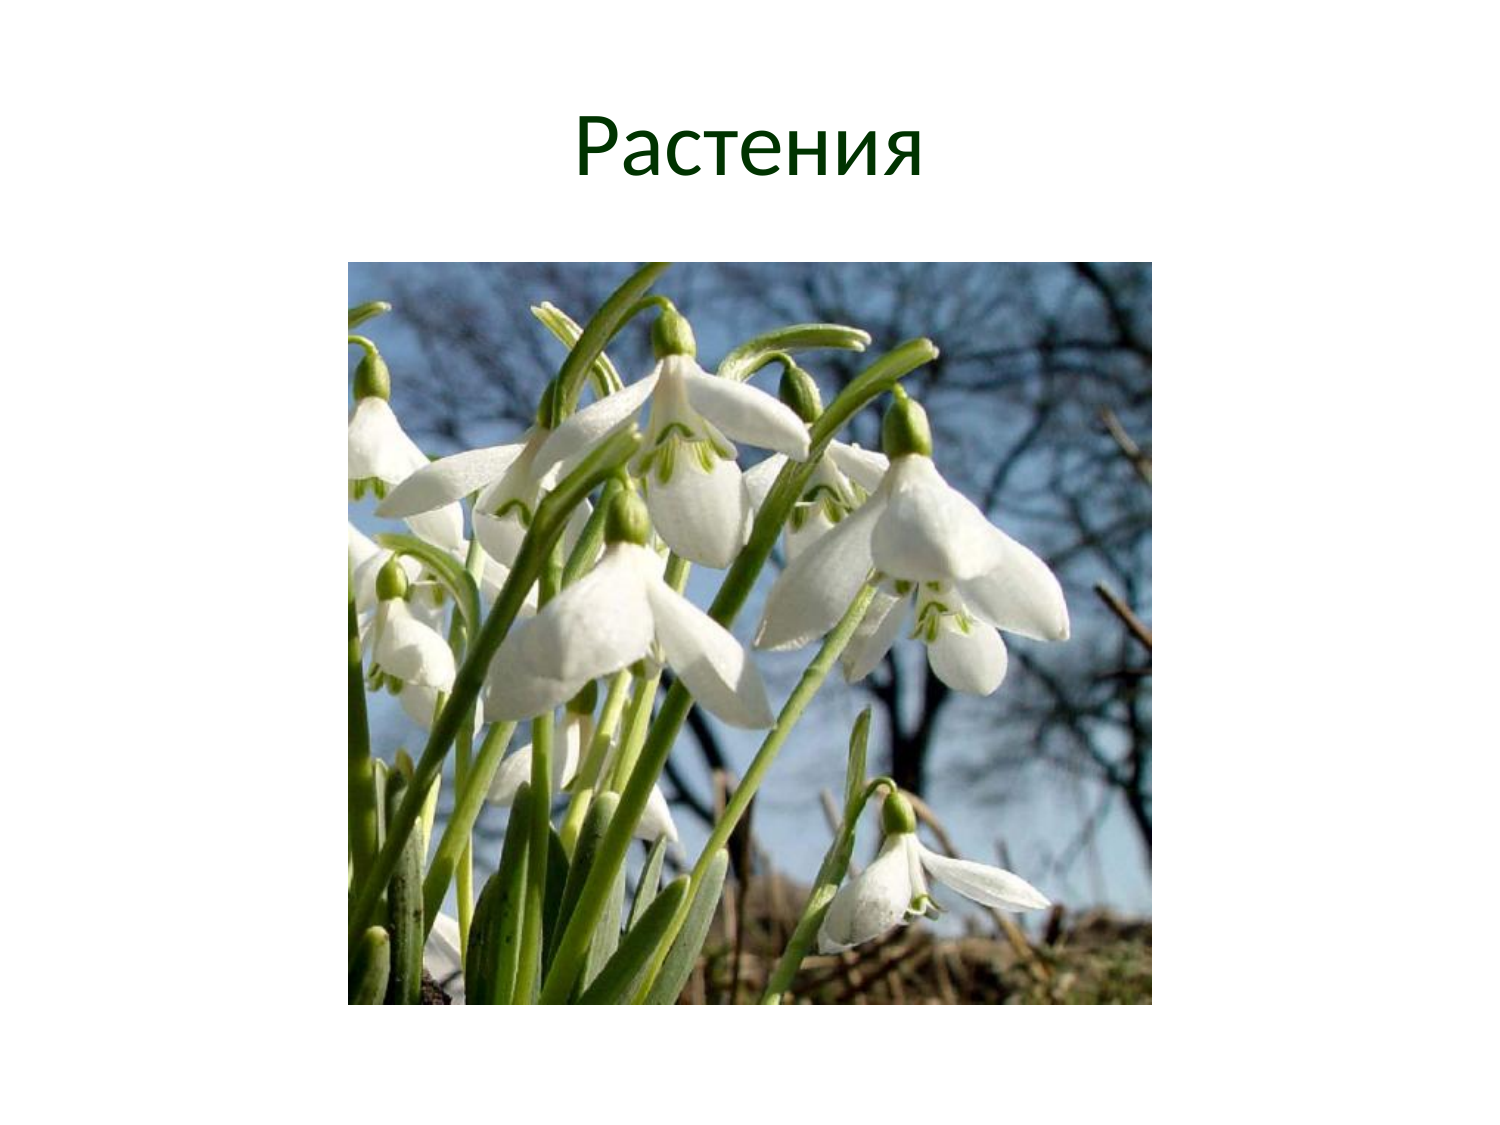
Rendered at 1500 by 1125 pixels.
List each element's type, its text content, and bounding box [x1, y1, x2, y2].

title Растения [75, 45, 1425, 233]
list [348, 262, 1152, 1006]
